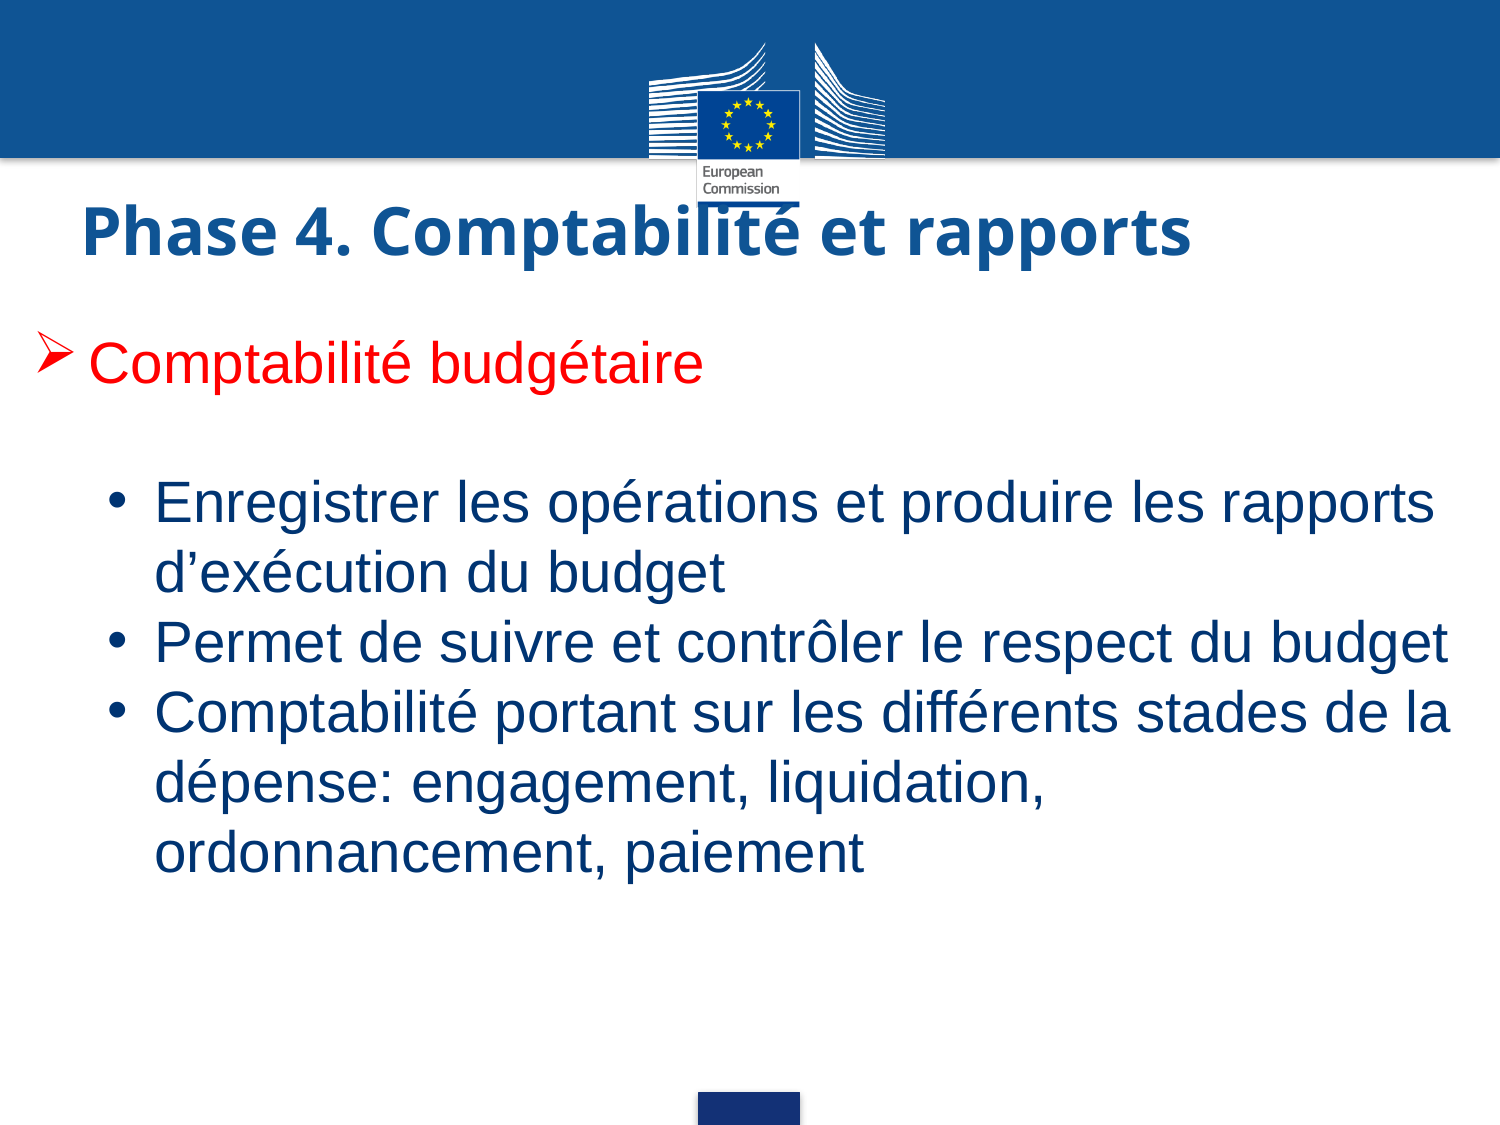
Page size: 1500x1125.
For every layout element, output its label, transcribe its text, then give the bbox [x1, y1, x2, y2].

picture [649, 42, 885, 172]
title Phase 4. Comptabilité et rapports [64, 172, 1448, 266]
list Comptabilité budgétaire Enregistrer les opérations et produire les rapports d’exécution du budget Permet de suivre et contrôler le respect du budget Comptabilité portant sur les différents stades de la dépense: engagement, liquidation, ordonnancement, paiement [17, 266, 1500, 1006]
